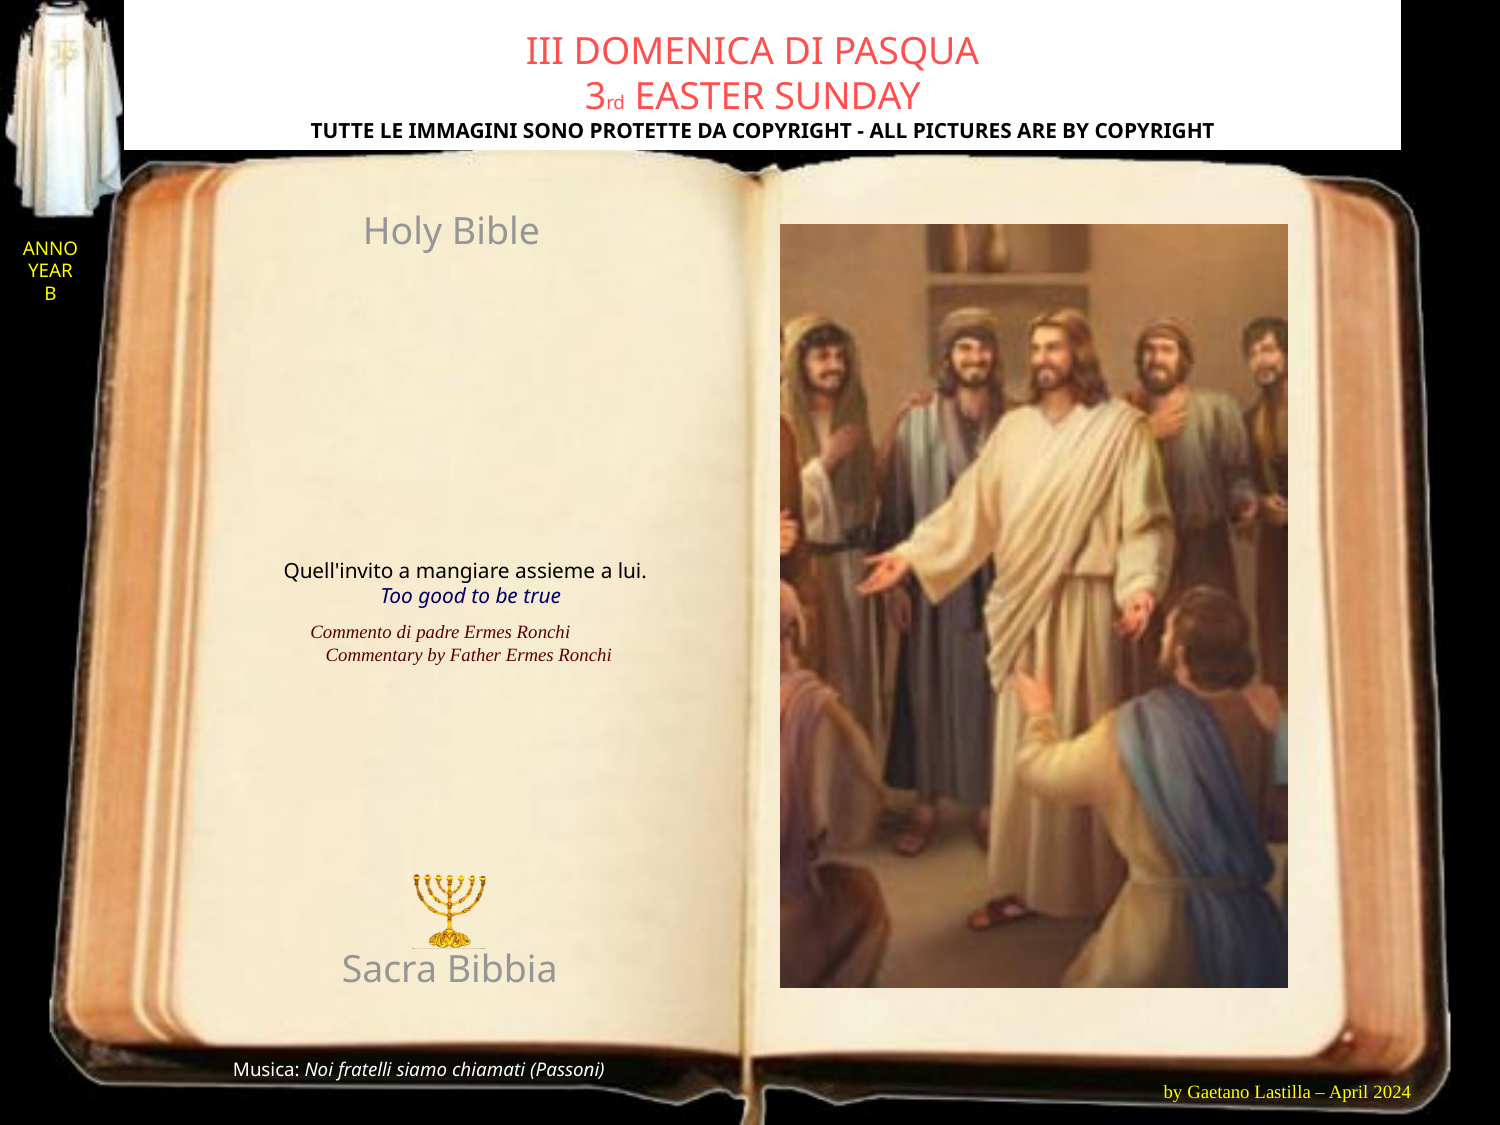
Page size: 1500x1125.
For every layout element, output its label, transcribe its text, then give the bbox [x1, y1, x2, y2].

text_box Musica: Noi fratelli siamo chiamati (Passoni) [62, 1050, 775, 1088]
text_box III DOMENICA DI PASQUA 3rd EASTER SUNDAY TUTTE LE IMMAGINI SONO PROTETTE DA COPYRIGHT - ALL PICTURES ARE BY COPYRIGHT [124, 0, 1400, 150]
text_box ANNO YEAR B [7, 229, 93, 312]
text_box Holy Bible [348, 199, 556, 260]
text_box Sacra Bibbia [187, 937, 713, 998]
text_box by Gaetano Lastilla – April 2024 [1013, 1072, 1500, 1111]
text_box Commento di padre Ermes Ronchi Commentary by Father Ermes Ronchi [274, 612, 663, 673]
text_box Quell'invito a mangiare assieme a lui. Too good to be true [187, 549, 738, 615]
picture [0, 0, 1500, 1125]
